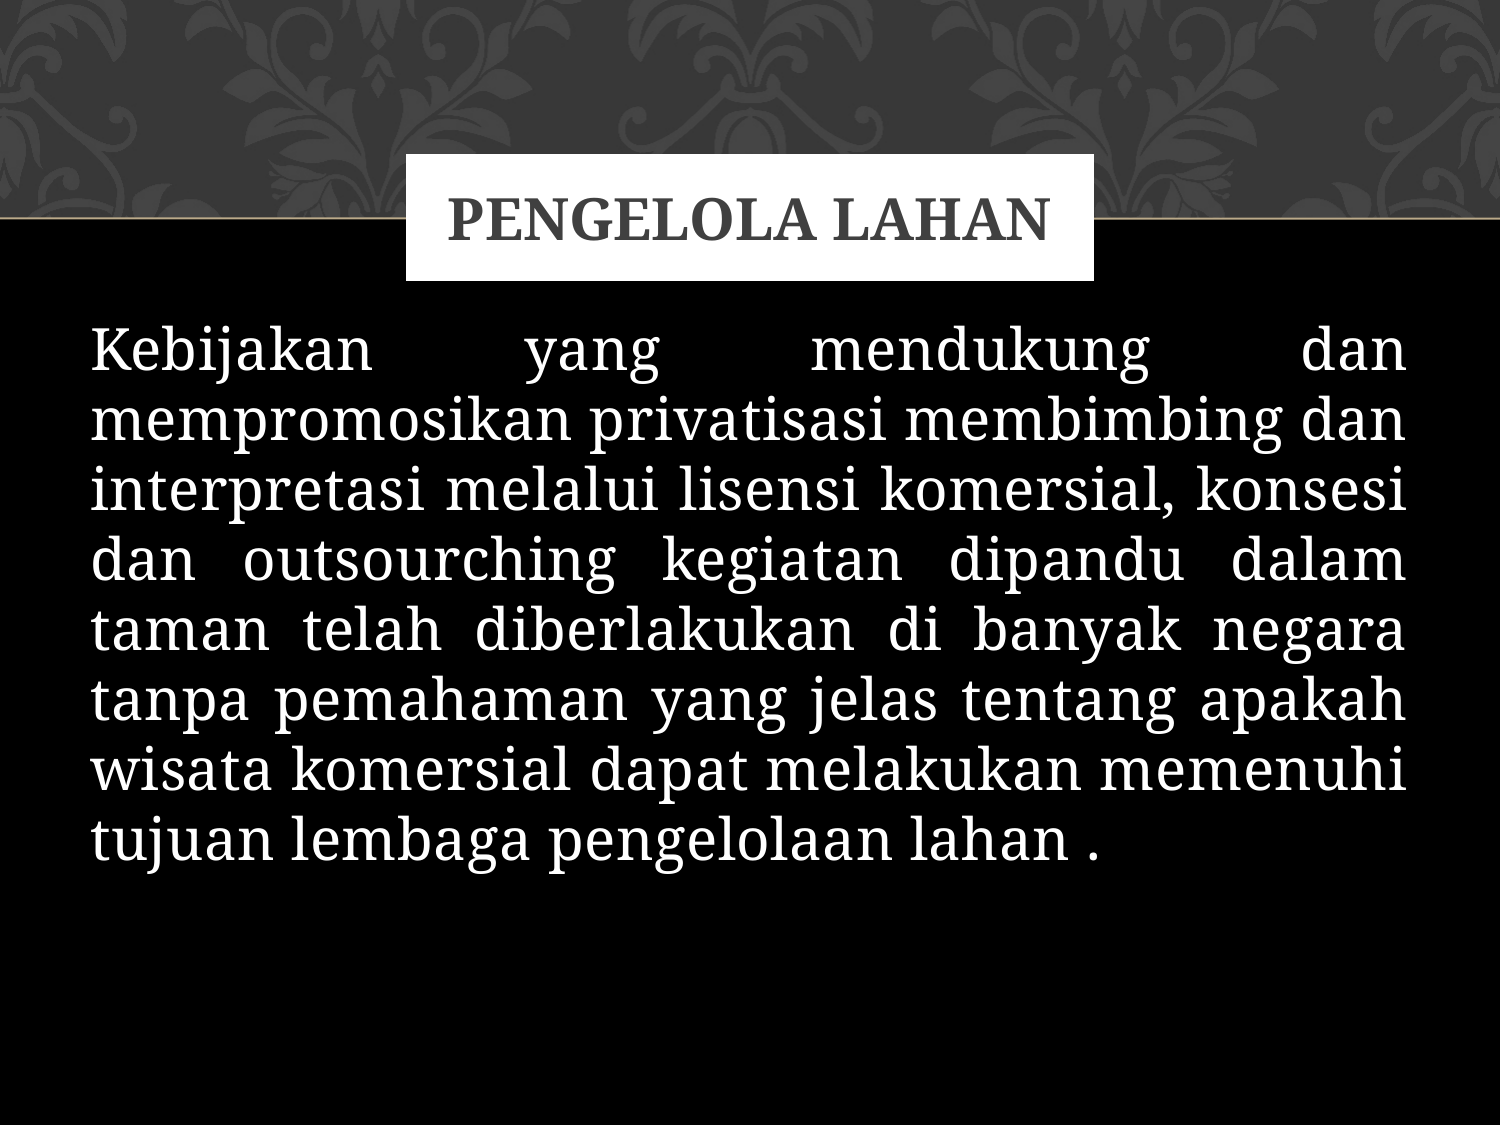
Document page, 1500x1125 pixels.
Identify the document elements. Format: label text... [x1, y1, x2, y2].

title Pengelola lahan [406, 154, 1094, 281]
list Kebijakan yang mendukung dan mempromosikan privatisasi membimbing dan interpretasi melalui lisensi komersial, konsesi dan outsourching kegiatan dipandu dalam taman telah diberlakukan di banyak negara tanpa pemahaman yang jelas tentang apakah wisata komersial dapat melakukan memenuhi tujuan lembaga pengelolaan lahan . [75, 304, 1425, 1005]
